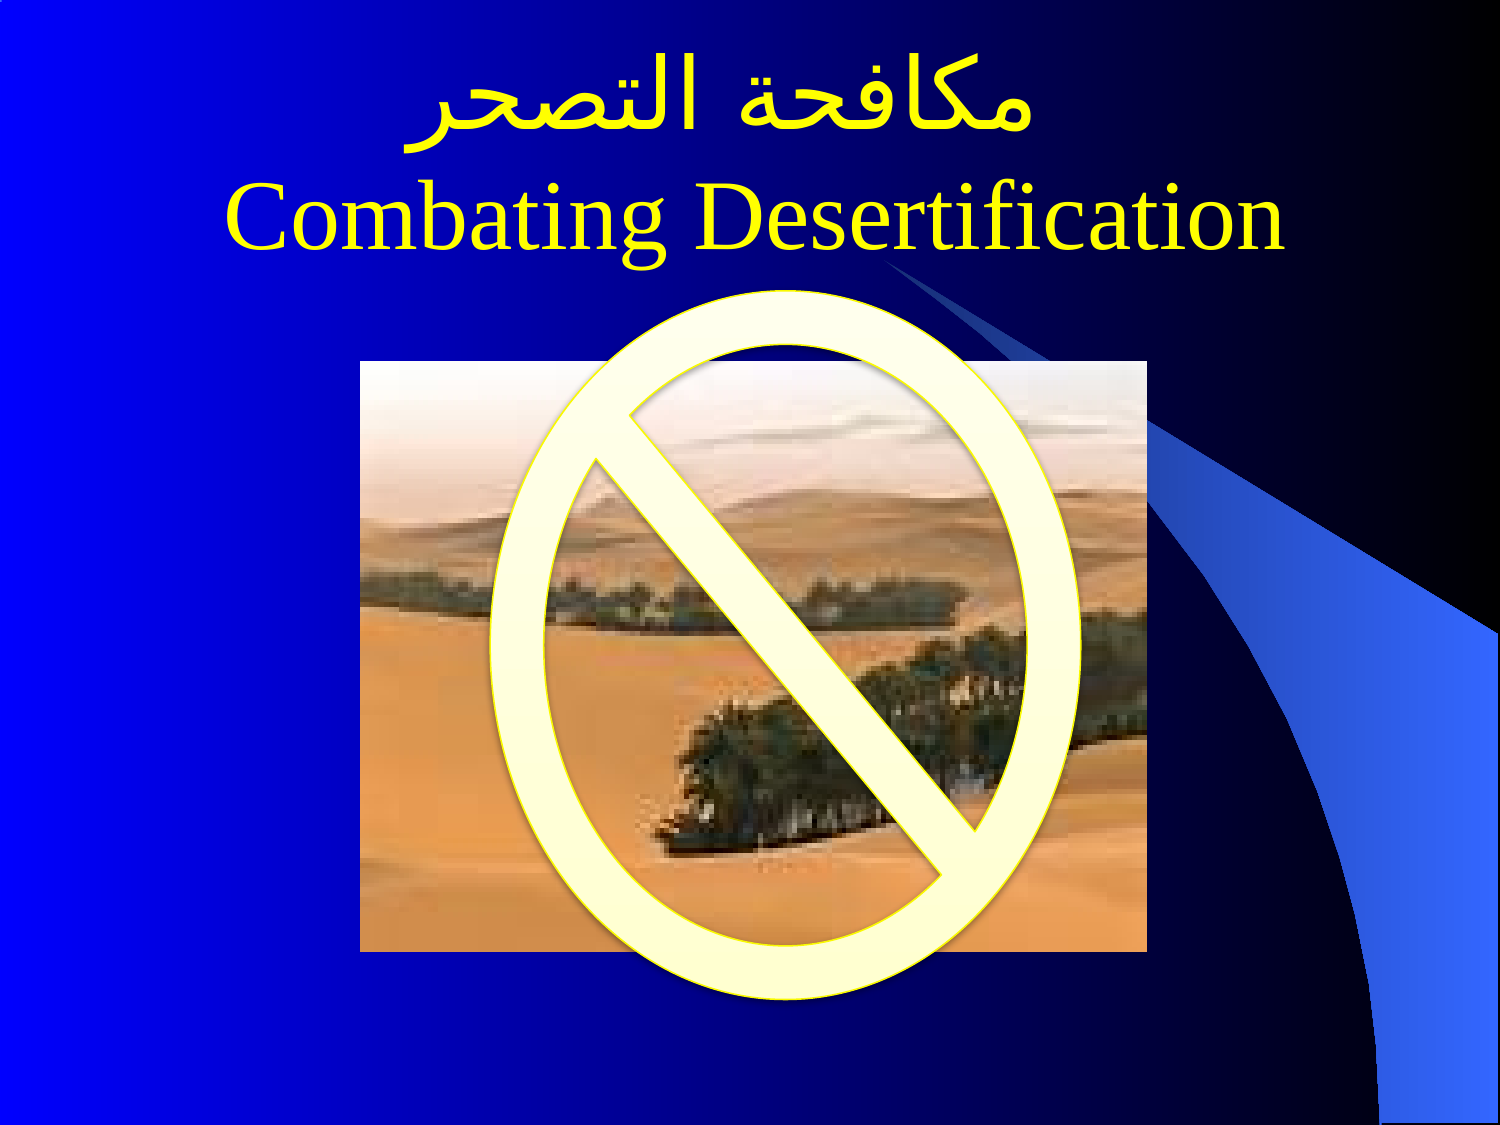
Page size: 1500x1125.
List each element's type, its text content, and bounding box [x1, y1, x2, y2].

picture [359, 361, 1147, 952]
text_box [608, 290, 962, 360]
text_box [648, 960, 923, 1001]
title مكافحة التصحر Combating Desertification [37, 62, 1412, 238]
